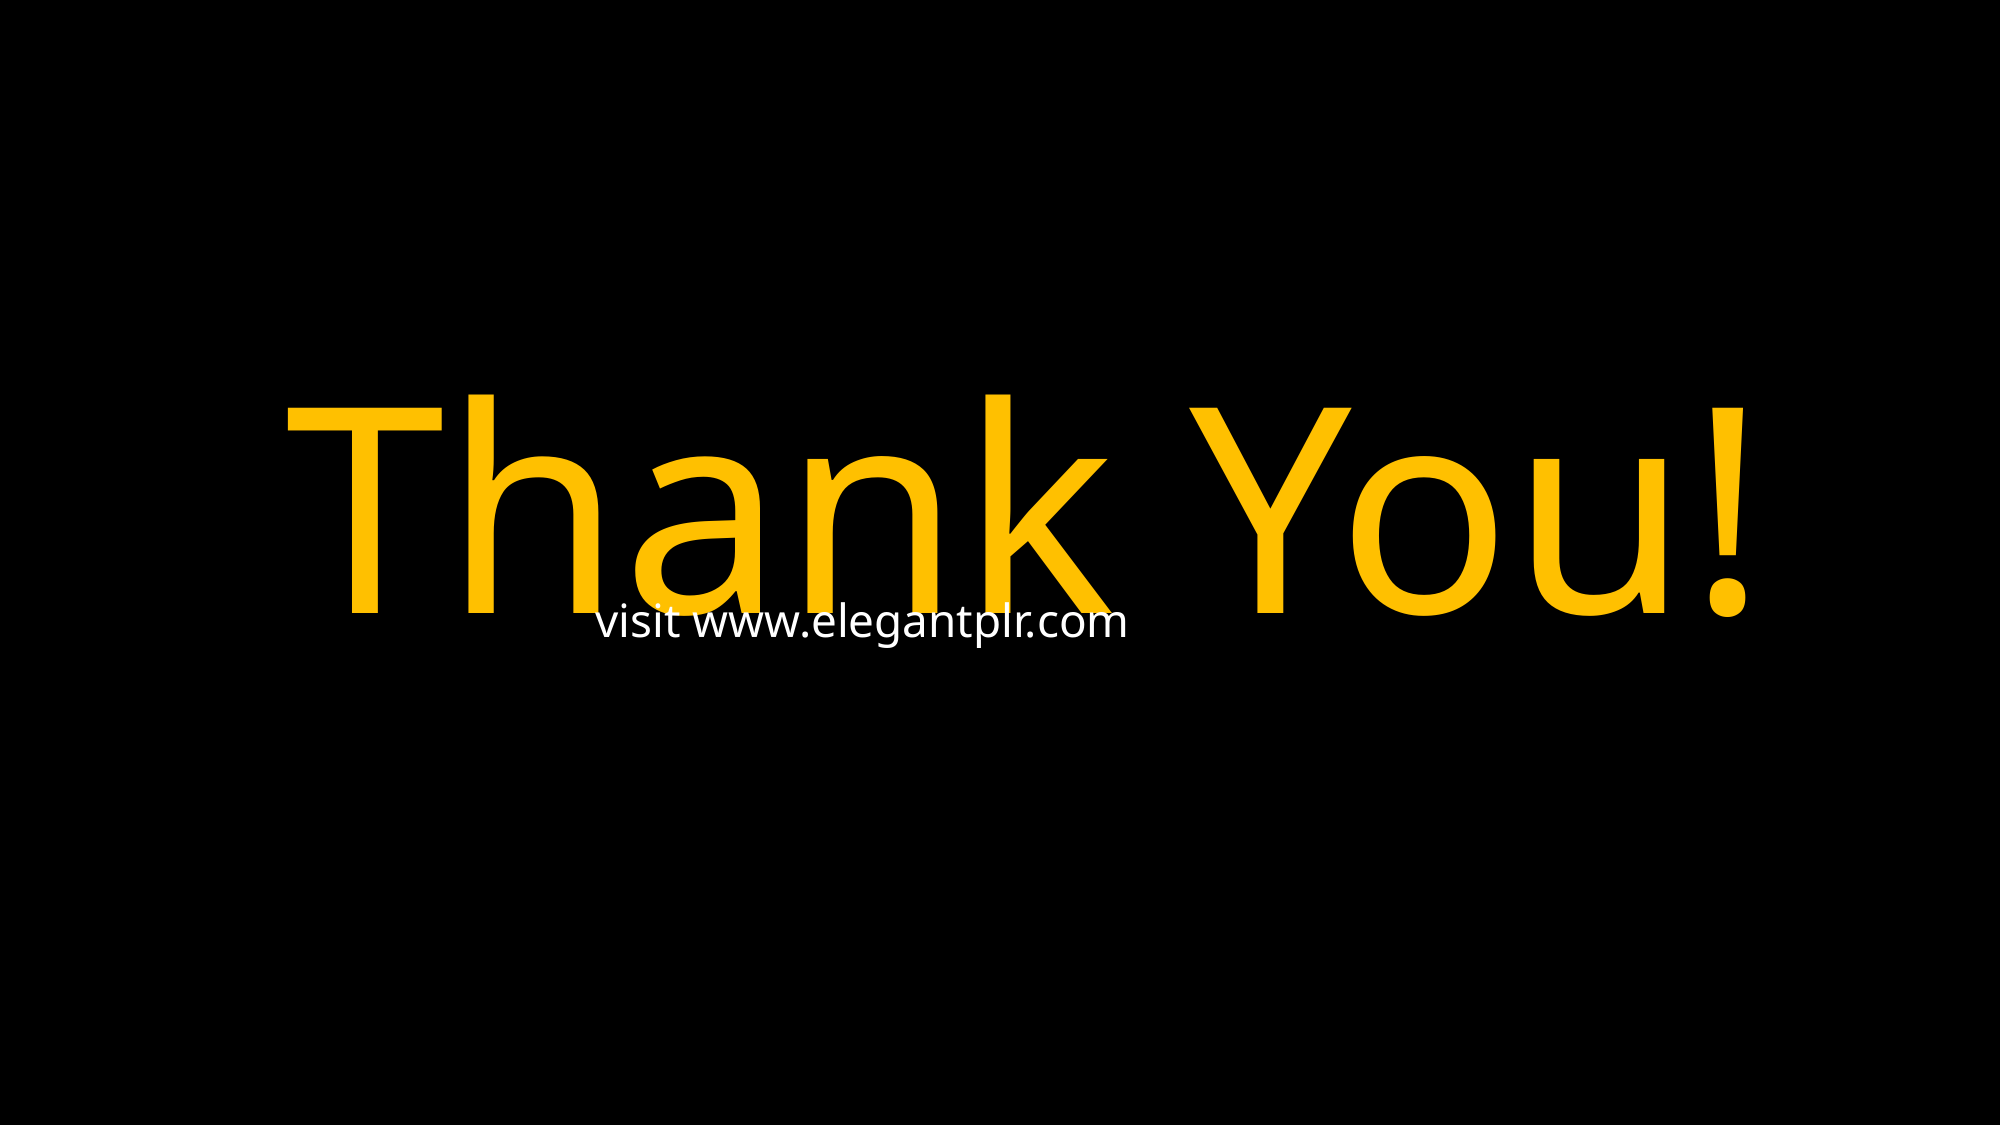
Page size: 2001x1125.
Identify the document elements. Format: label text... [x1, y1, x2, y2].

text_box visit www.elegantplr.com [500, 584, 1145, 654]
text_box Thank You! [270, 318, 1782, 679]
